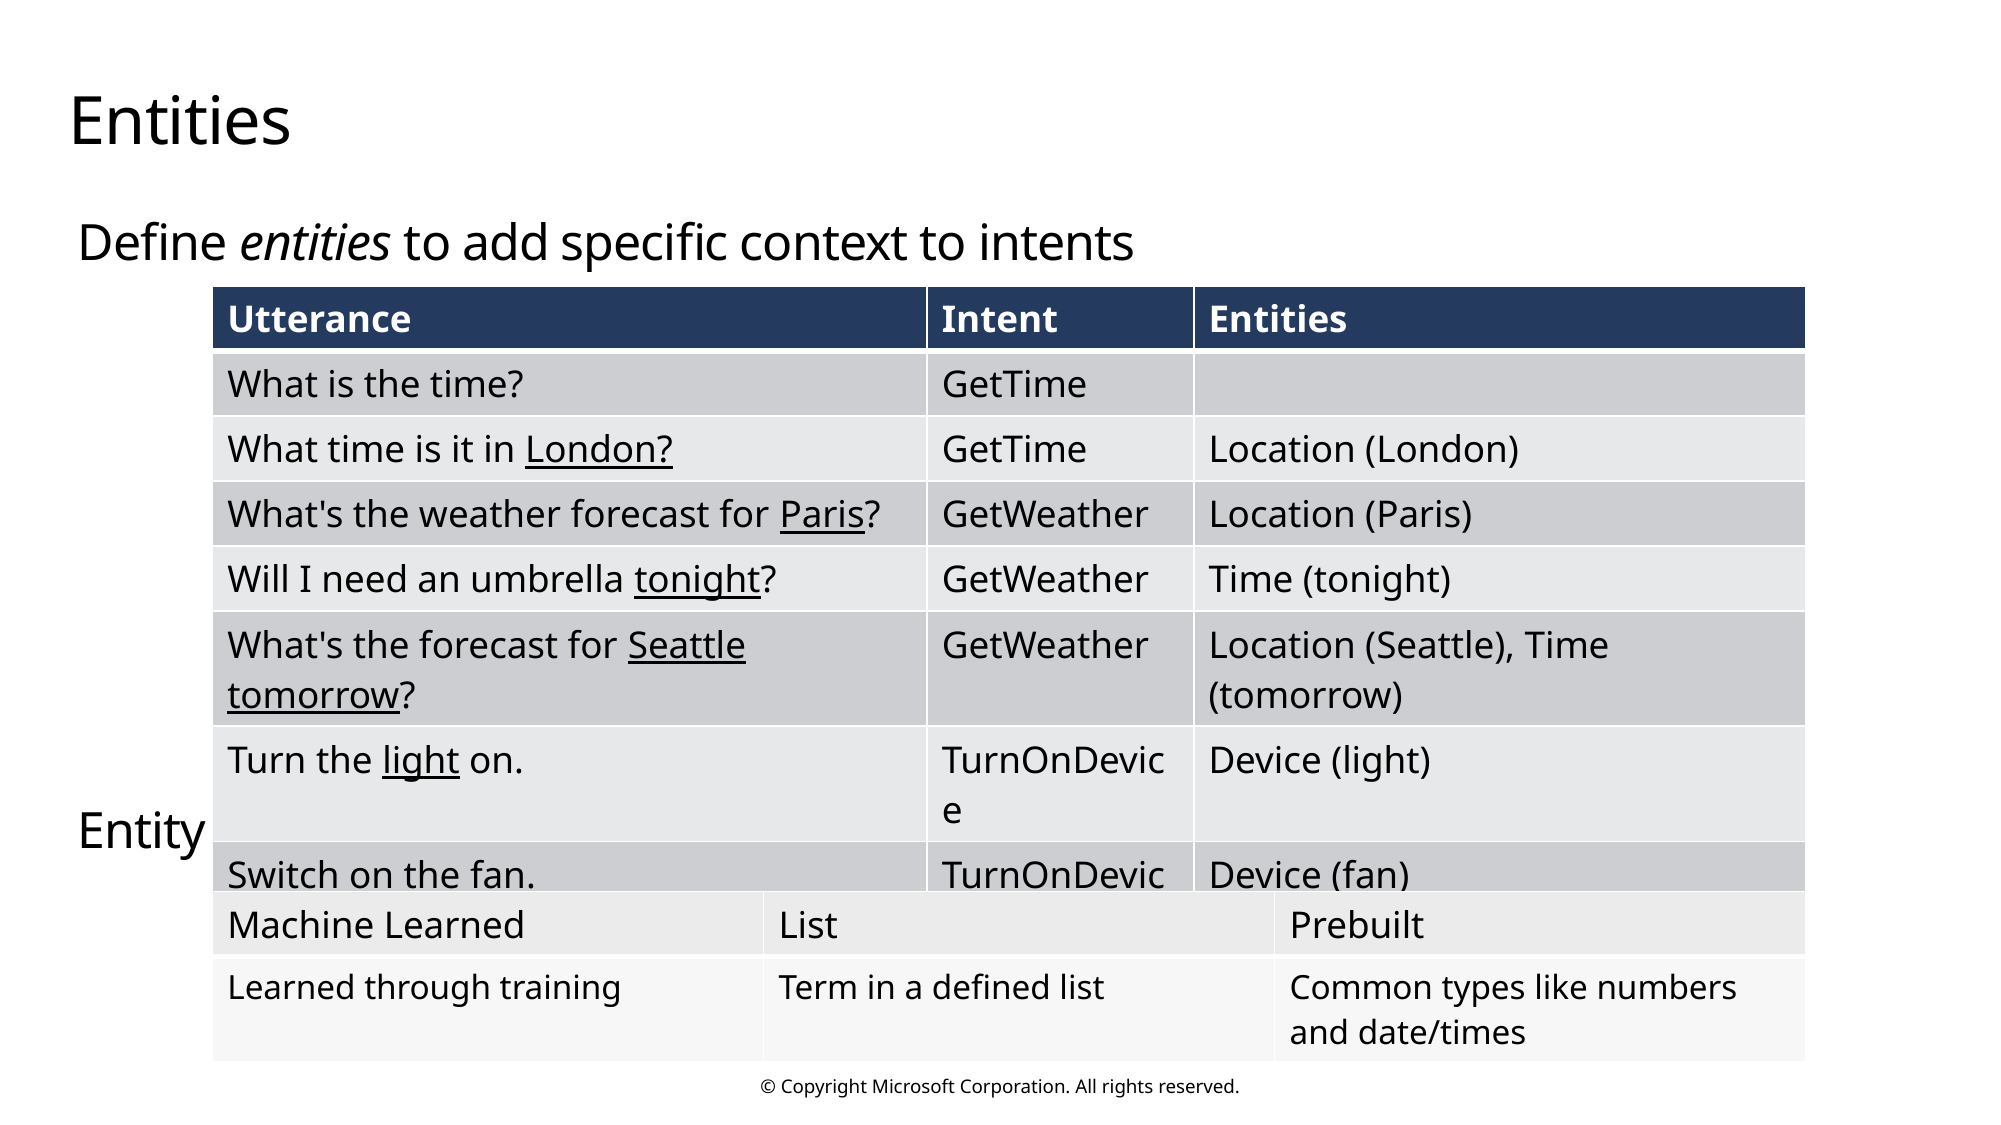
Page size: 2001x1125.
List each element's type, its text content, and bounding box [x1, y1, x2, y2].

table_header Machine Learned [213, 892, 763, 954]
table_cell What's the weather forecast for Paris? [213, 482, 926, 545]
table_cell Time (tonight) [1195, 547, 1805, 610]
table_cell Learned through training [213, 959, 763, 1061]
table_cell [1195, 354, 1805, 415]
table_cell What is the time? [213, 354, 926, 415]
table_cell Turn the light on. [213, 727, 926, 841]
table_cell Device (light) [1195, 727, 1805, 841]
title Entities [68, 72, 1930, 184]
table_header Intent [928, 287, 1193, 348]
list Define entities to add specific context to intents Entity types: [77, 195, 1939, 976]
table_header List [764, 892, 1274, 954]
table_cell GetWeather [928, 482, 1193, 545]
table_cell What's the forecast for Seattle tomorrow? [213, 612, 926, 725]
table_header Utterance [213, 287, 926, 348]
table_cell Device (fan) [1195, 842, 1805, 891]
table_cell Will I need an umbrella tonight? [213, 547, 926, 610]
table_cell GetTime [928, 417, 1193, 480]
table_cell GetTime [928, 354, 1193, 415]
table_header Entities [1195, 287, 1805, 348]
table_cell Common types like numbers and date/times [1275, 959, 1805, 1061]
table_cell Location (Seattle), Time (tomorrow) [1195, 612, 1805, 725]
table_cell TurnOnDevice [928, 727, 1193, 841]
table_cell Term in a defined list [764, 959, 1274, 1061]
table_cell Location (London) [1195, 417, 1805, 480]
table_cell What time is it in London? [213, 417, 926, 480]
table_cell Switch on the fan. [213, 842, 926, 891]
table_cell Location (Paris) [1195, 482, 1805, 545]
table_cell GetWeather [928, 612, 1193, 725]
table_cell TurnOnDevice [928, 842, 1193, 891]
table_header Prebuilt [1275, 892, 1805, 954]
table_cell GetWeather [928, 547, 1193, 610]
